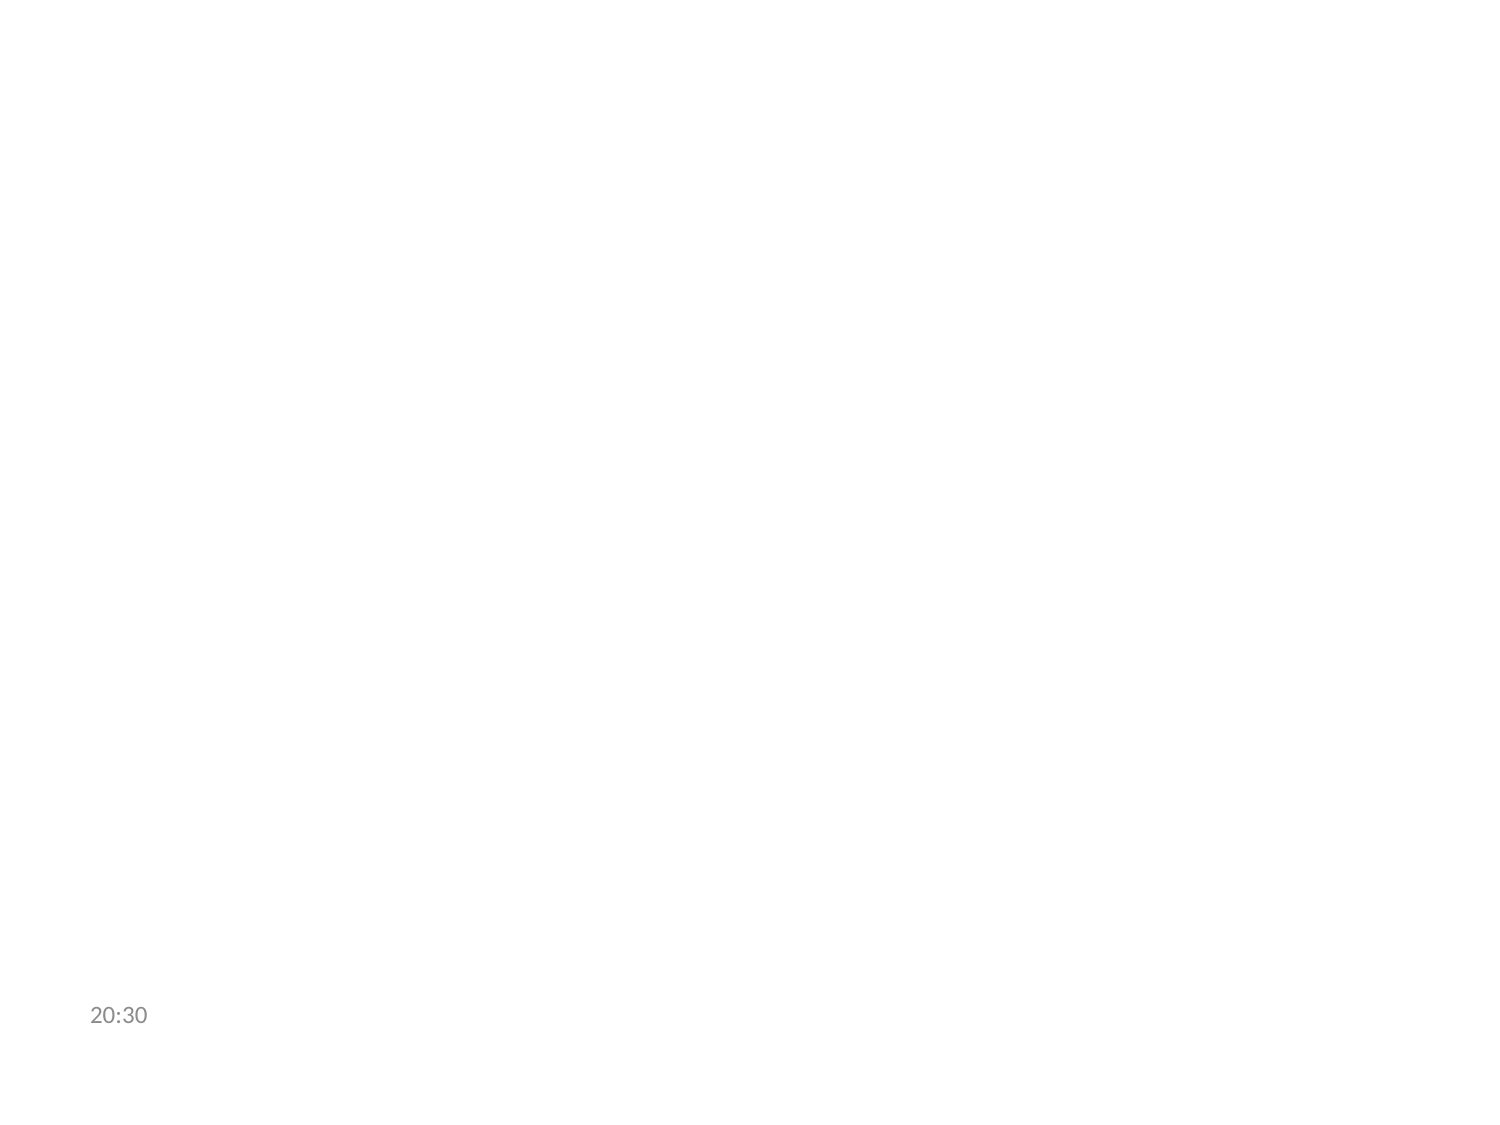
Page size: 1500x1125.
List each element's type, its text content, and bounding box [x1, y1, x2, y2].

text_box 15:35 [75, 983, 425, 1044]
